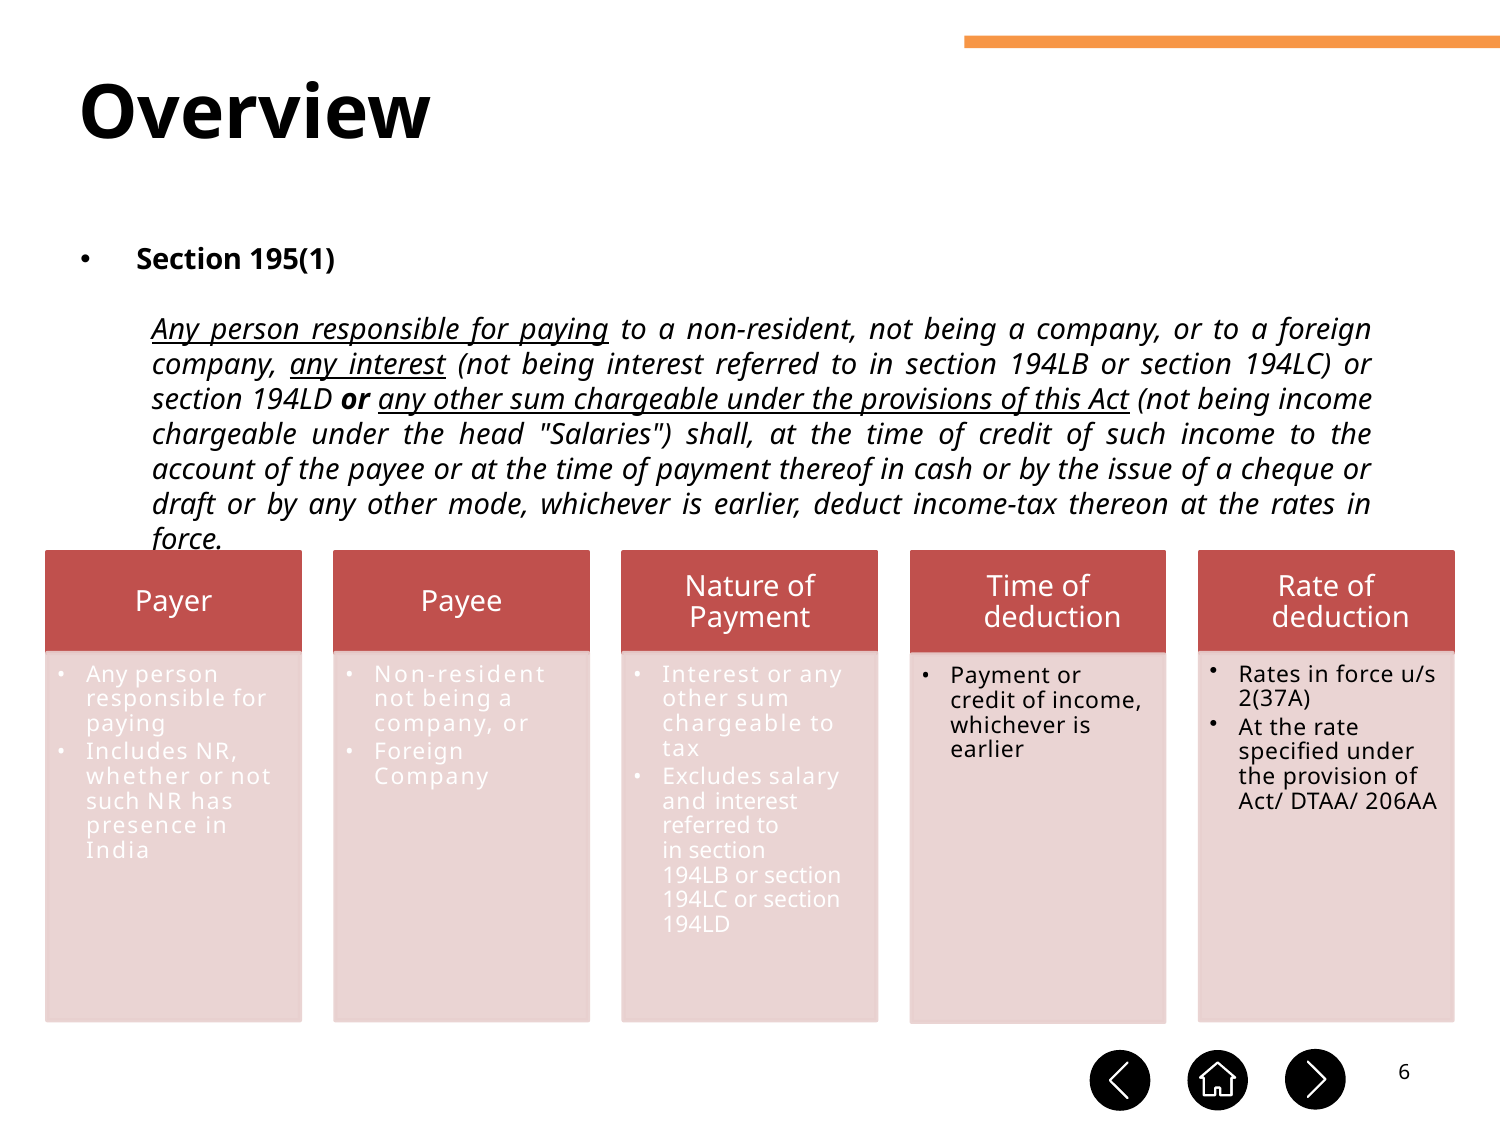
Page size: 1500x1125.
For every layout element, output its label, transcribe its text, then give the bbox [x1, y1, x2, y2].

slide_number 6 [1074, 1042, 1425, 1103]
text_box [962, 34, 1500, 50]
text_box Section 195(1) Any person responsible for paying to a non-resident, not being a company, or to a foreign company, any interest (not being interest referred to in section 194LB or section 194LC) or section 194LD or any other sum chargeable under the provisions of this Act (not being income chargeable under the head "Salaries") shall, at the time of credit of such income to the account of the payee or at the time of payment thereof in cash or by the issue of a cheque or draft or by any other mode, whichever is earlier, deduct income-tax thereon at the rates in force. [63, 233, 1388, 548]
text_box Overview [61, 48, 1401, 260]
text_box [46, 550, 1454, 1023]
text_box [1089, 1048, 1346, 1111]
